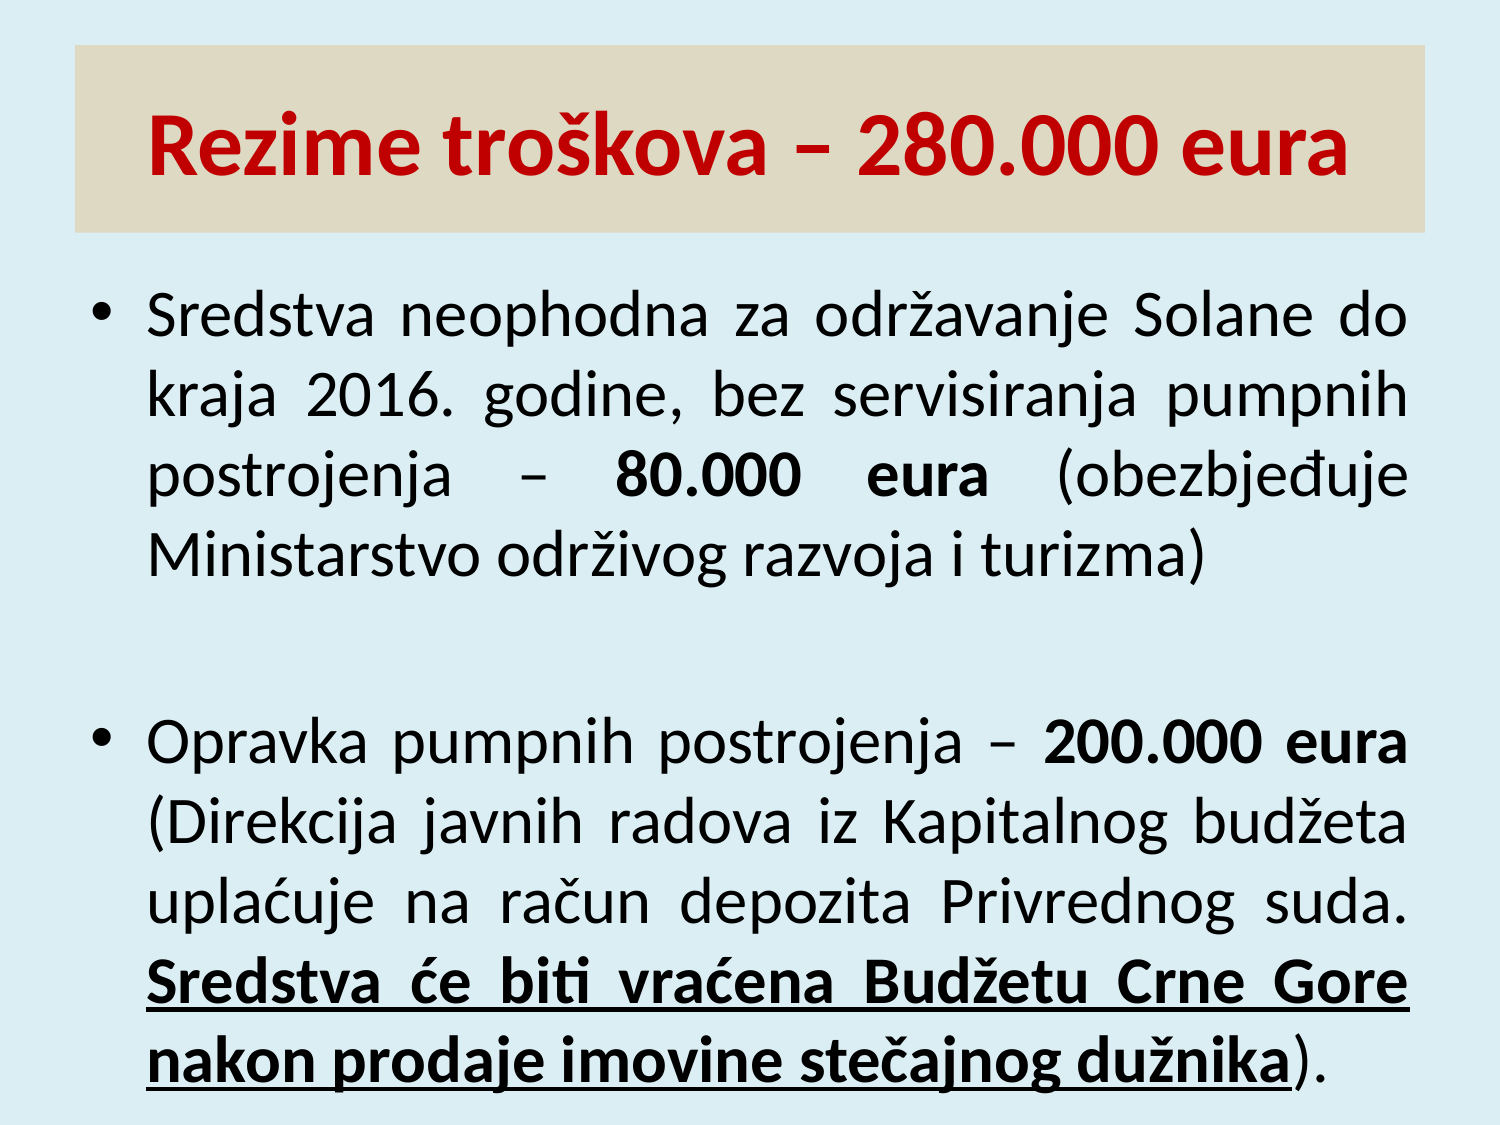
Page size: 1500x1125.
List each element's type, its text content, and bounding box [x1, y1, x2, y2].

title Rezime troškova – 280.000 eura [75, 45, 1425, 233]
list Sredstva neophodna za održavanje Solane do kraja 2016. godine, bez servisiranja pumpnih postrojenja – 80.000 eura (obezbjeđuje Ministarstvo održivog razvoja i turizma) Opravka pumpnih postrojenja – 200.000 eura (Direkcija javnih radova iz Kapitalnog budžeta uplaćuje na račun depozita Privrednog suda. Sredstva će biti vraćena Budžetu Crne Gore nakon prodaje imovine stečajnog dužnika). [75, 262, 1425, 1005]
